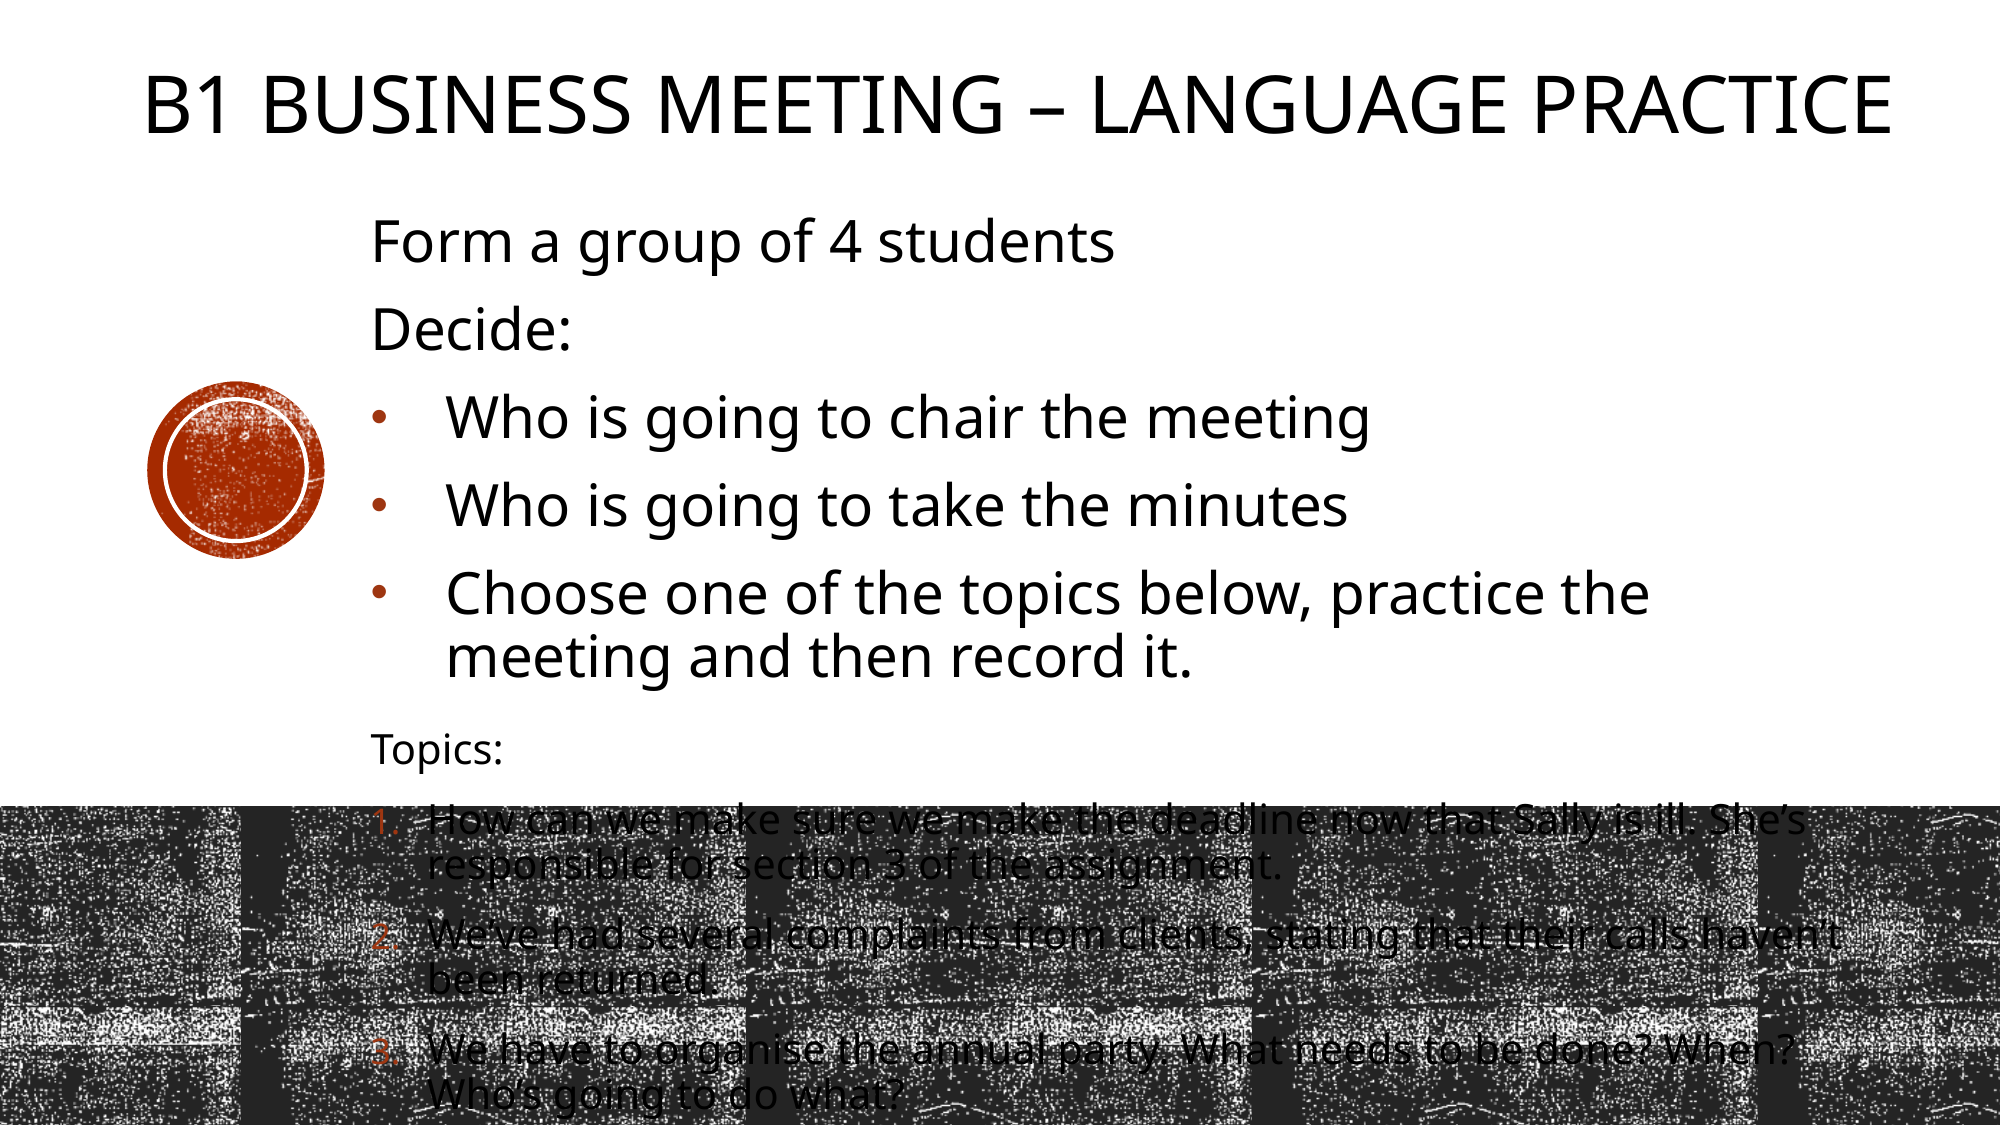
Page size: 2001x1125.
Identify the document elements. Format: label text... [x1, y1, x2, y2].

title B1 Business meeting – language practice [126, 56, 1927, 166]
list Form a group of 4 students Decide: Who is going to chair the meeting Who is going to take the minutes Choose one of the topics below, practice the meeting and then record it. [355, 204, 1895, 720]
text_box Topics: How can we make sure we make the deadline now that Sally is ill. She’s responsible for section 3 of the assignment. We’ve had several complaints from clients, stating that their calls haven’t been returned. We have to organise the annual party. What needs to be done? When? Who’s going to do what? [355, 720, 1895, 1034]
